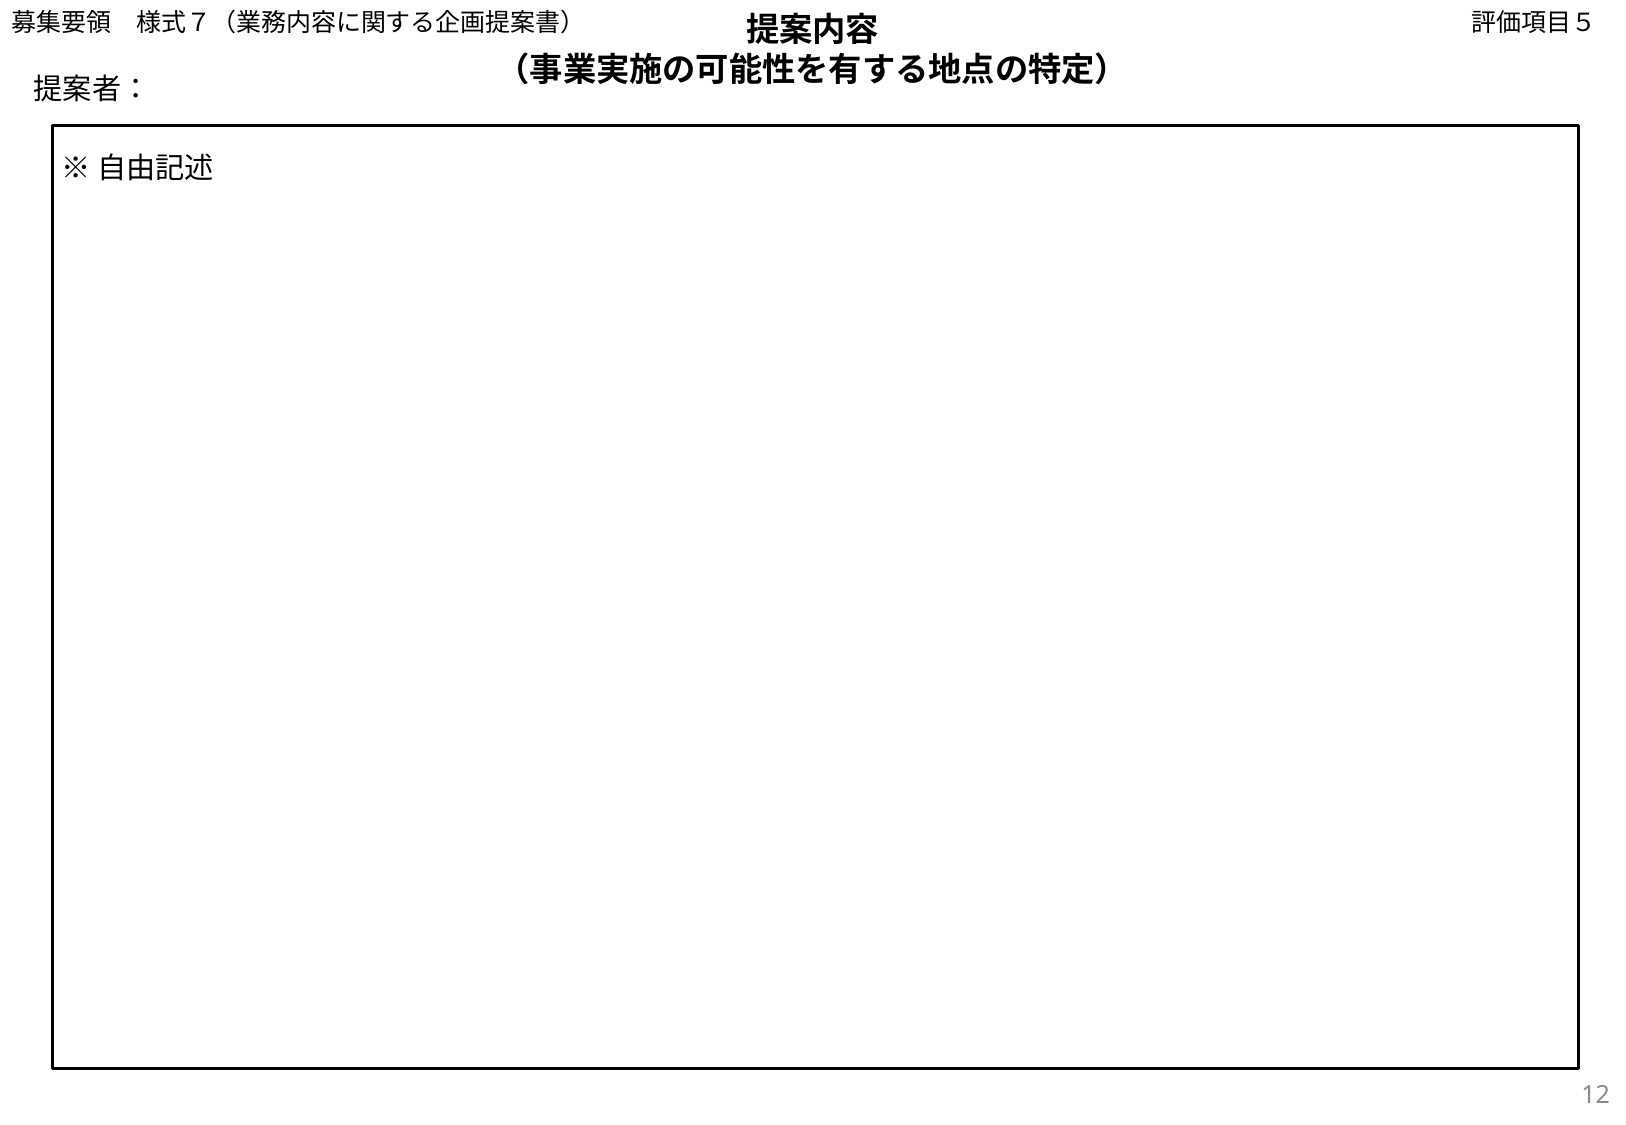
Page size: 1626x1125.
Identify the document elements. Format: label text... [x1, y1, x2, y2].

text_box 提案者： [18, 63, 528, 113]
text_box [52, 125, 1579, 1069]
text_box 評価項目５ [1443, 0, 1625, 47]
text_box ※自由記述 [46, 142, 237, 192]
text_box 提案内容 （事業実施の可能性を有する地点の特定） [168, 1, 1457, 96]
text_box 募集要領 様式７（業務内容に関する企画提案書） [0, 0, 600, 47]
slide_number 12 [1259, 1065, 1625, 1125]
